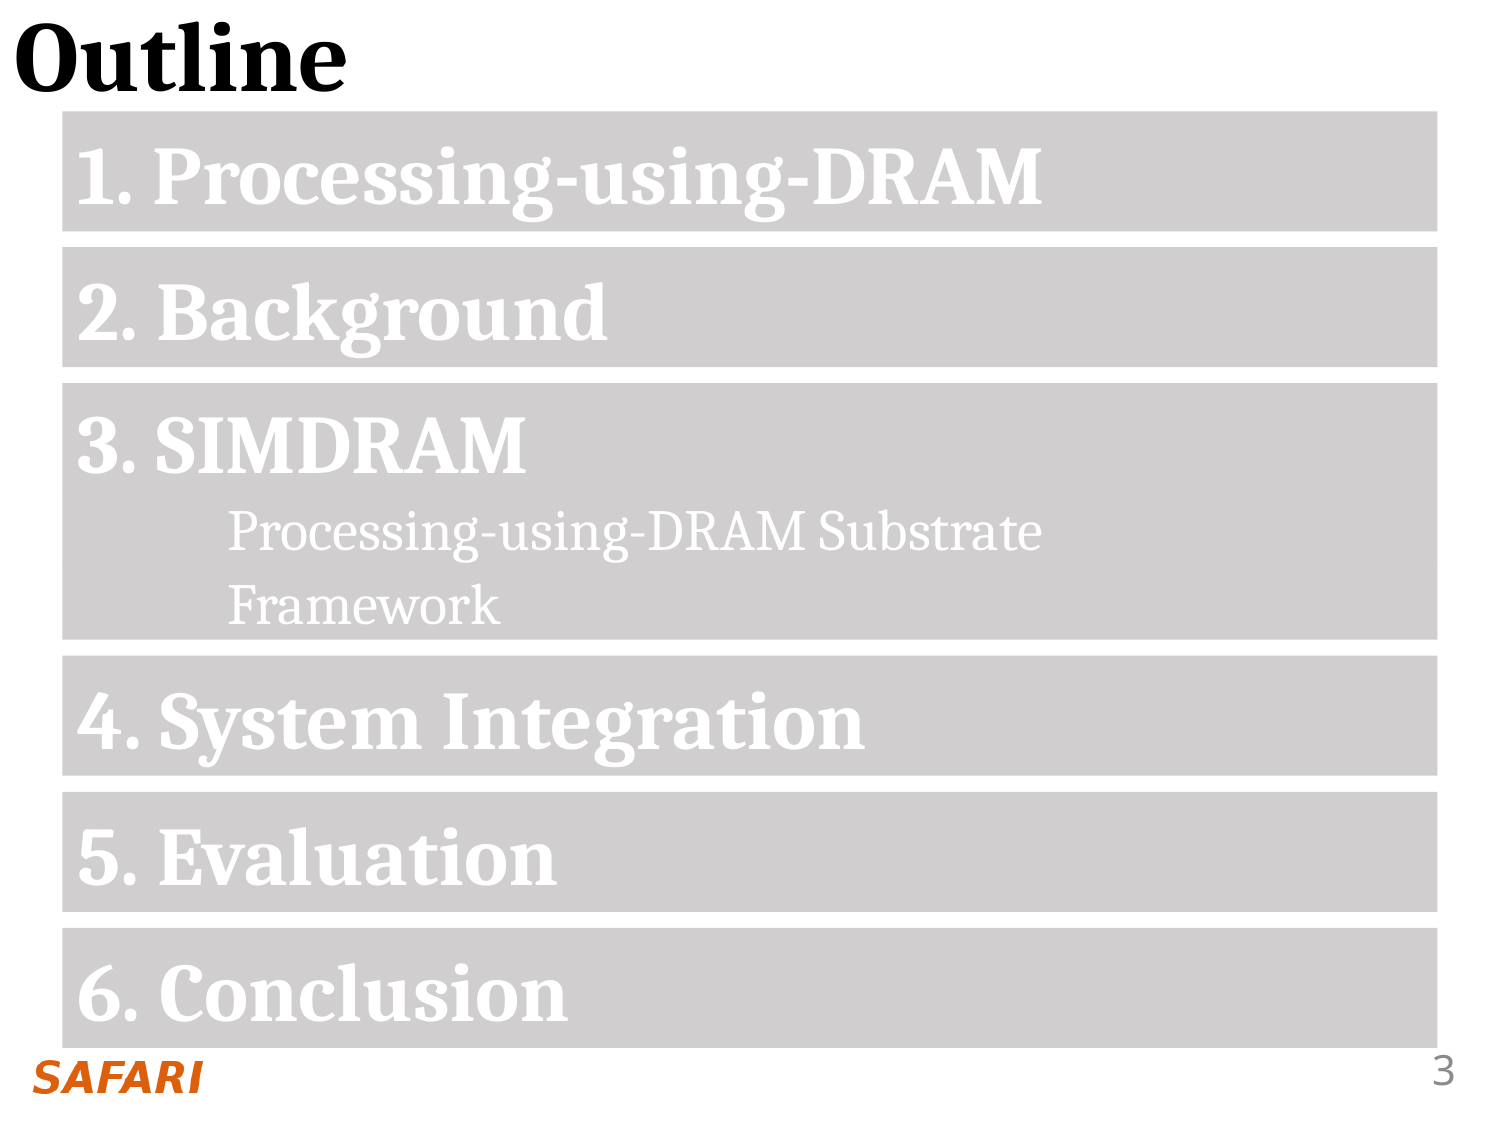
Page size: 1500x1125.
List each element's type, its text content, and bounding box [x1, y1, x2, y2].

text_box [62, 111, 1438, 1048]
picture [31, 1051, 209, 1104]
title Outline [0, 0, 1475, 119]
